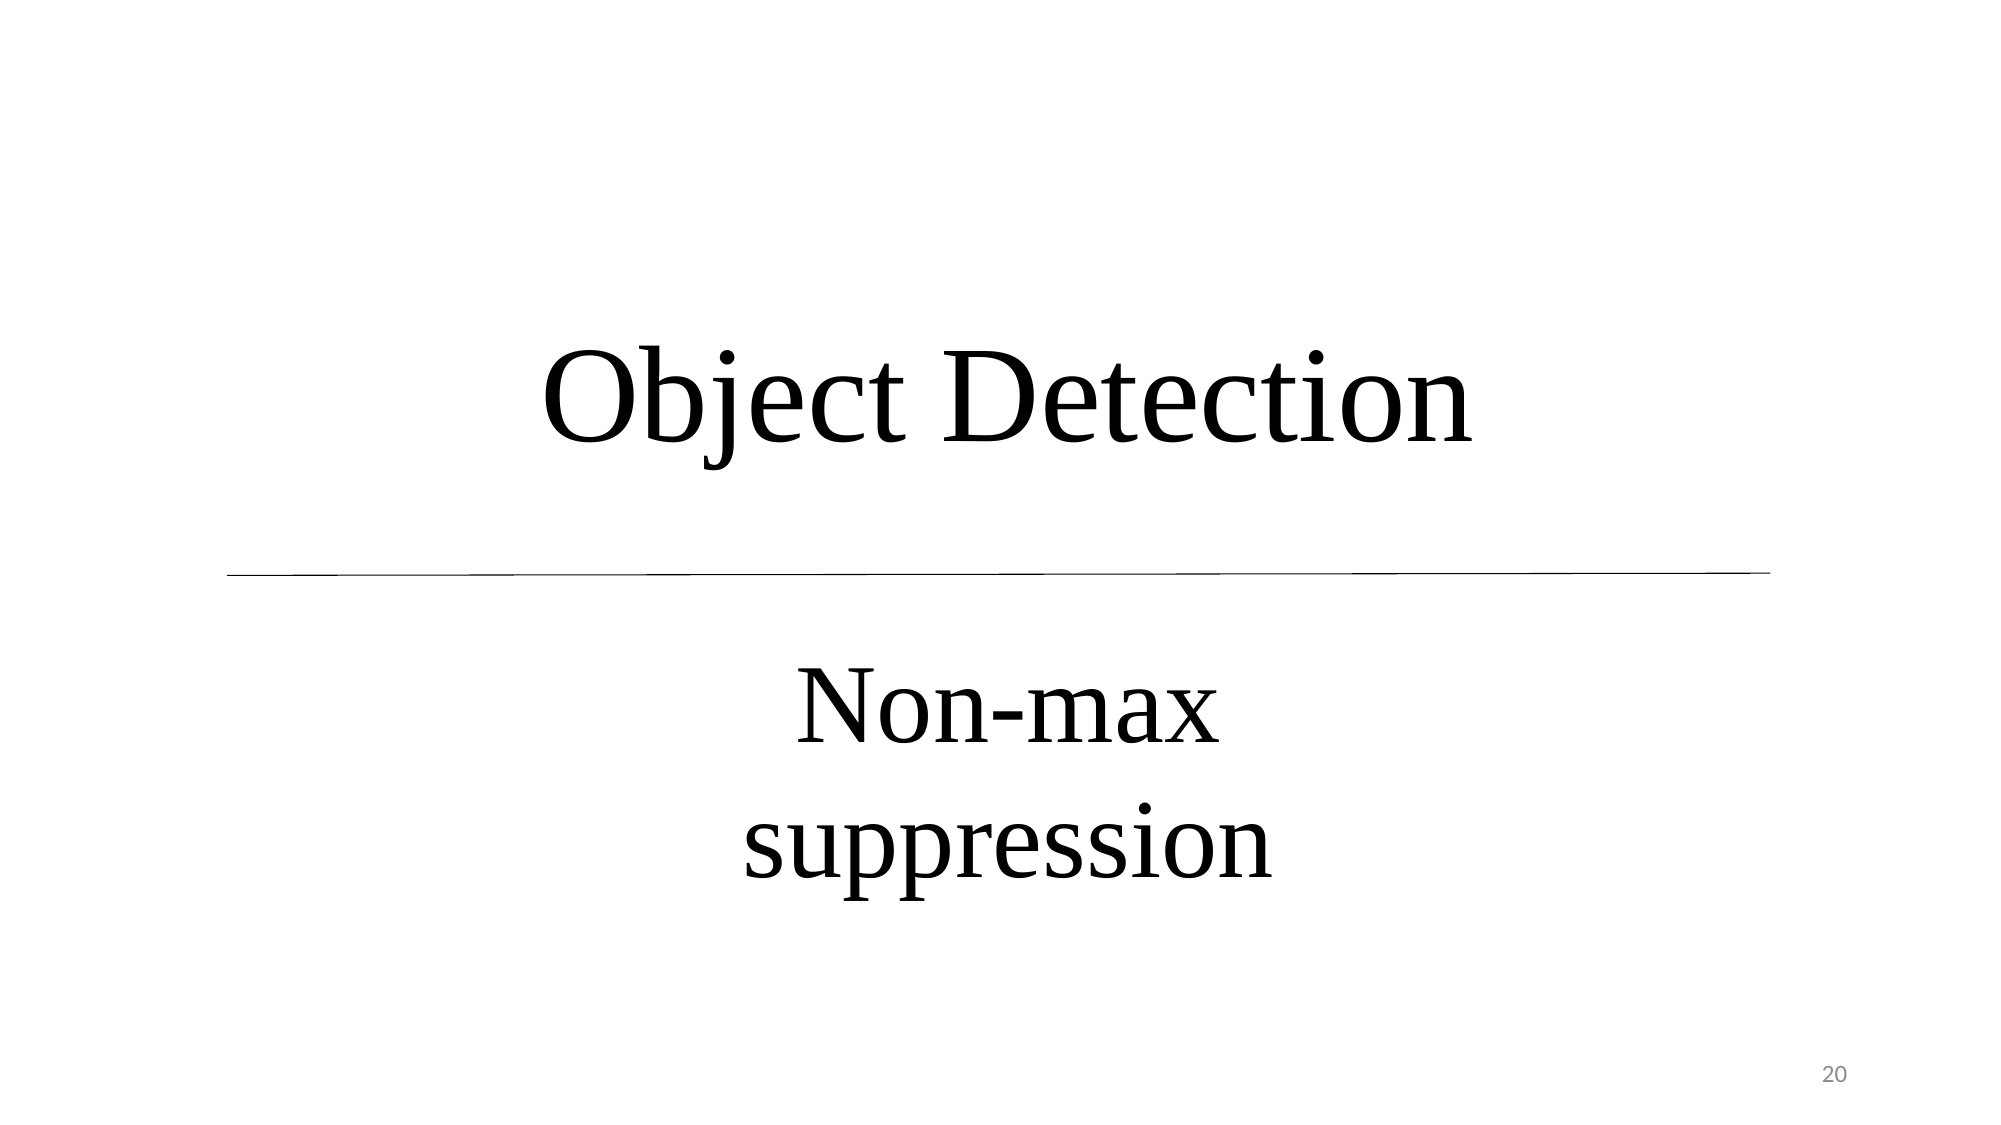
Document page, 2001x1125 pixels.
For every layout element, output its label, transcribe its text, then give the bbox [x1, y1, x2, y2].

text_box Object Detection [473, 297, 1543, 477]
text_box Non-max suppression [473, 622, 1543, 908]
slide_number 20 [1412, 1042, 1863, 1103]
